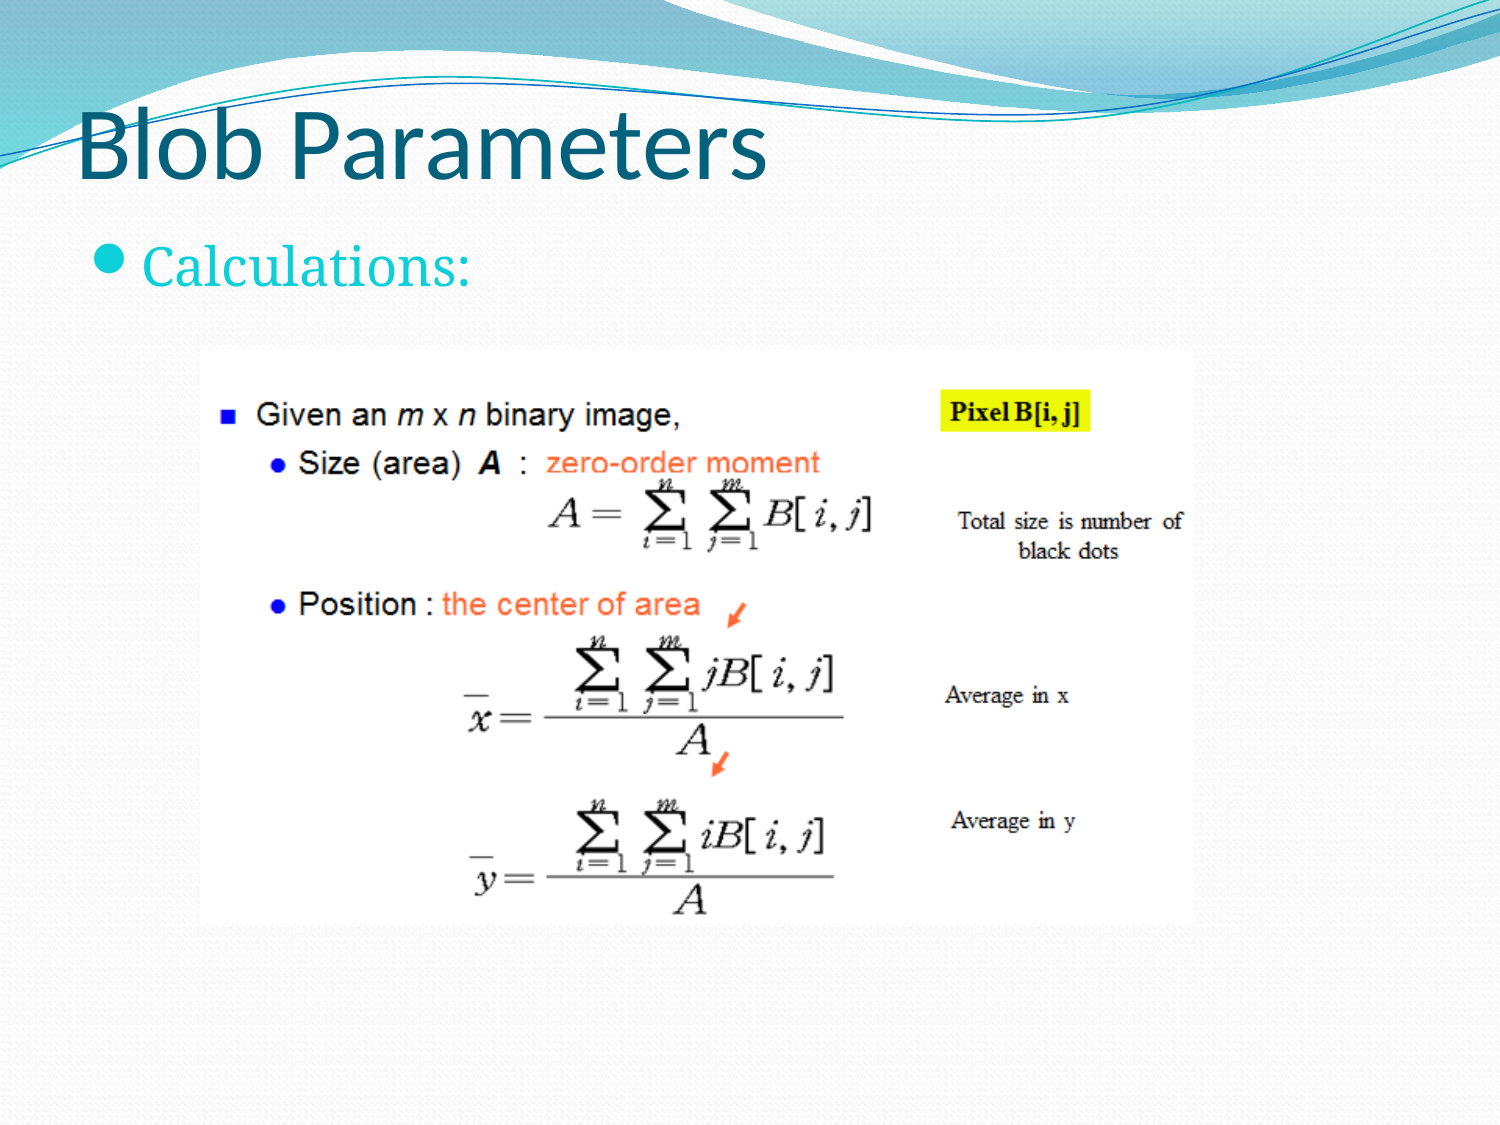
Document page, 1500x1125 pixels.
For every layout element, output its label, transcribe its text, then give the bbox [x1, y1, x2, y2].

list Calculations: [75, 224, 1425, 945]
title Blob Parameters [75, 50, 1475, 200]
title Sequence of Events [193, 352, 1199, 935]
picture [199, 349, 1194, 924]
